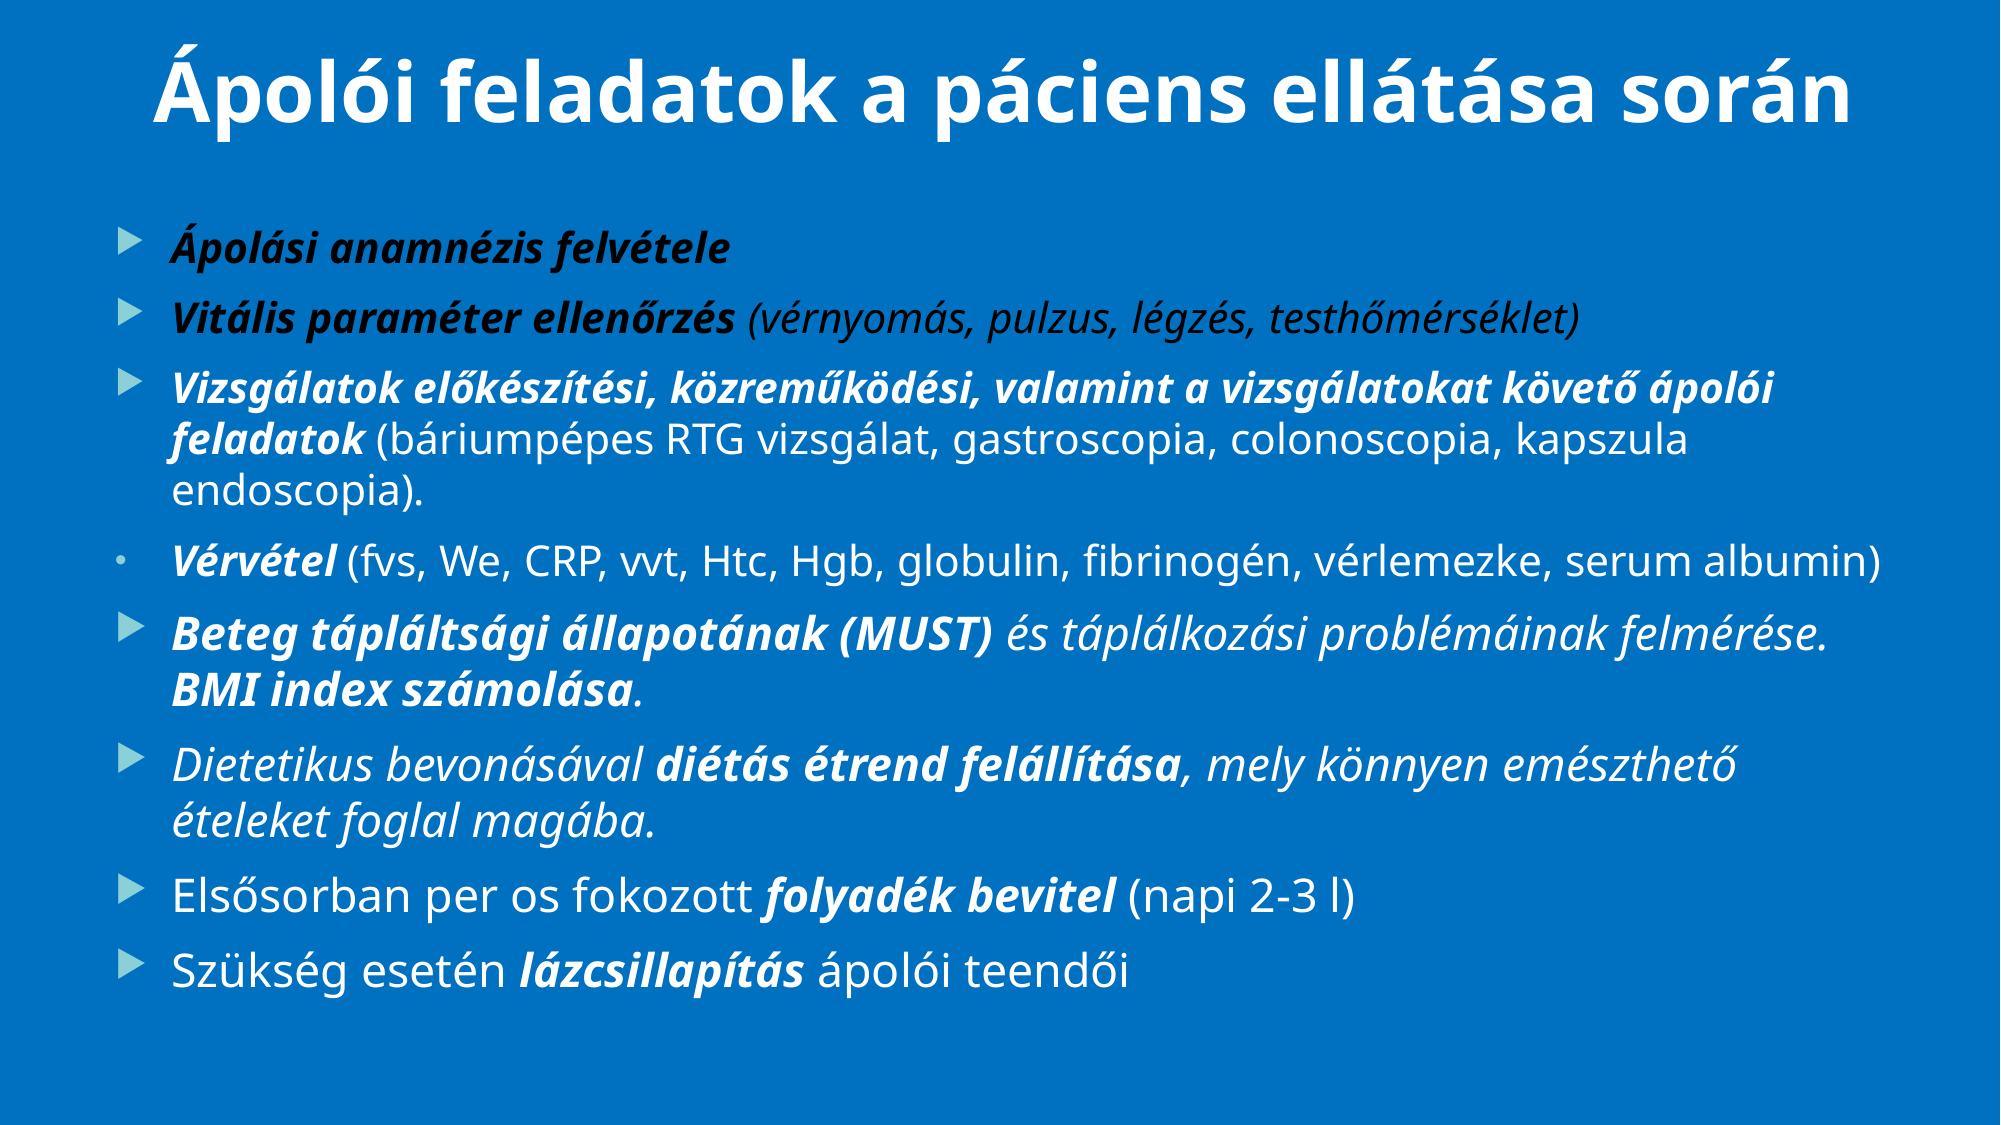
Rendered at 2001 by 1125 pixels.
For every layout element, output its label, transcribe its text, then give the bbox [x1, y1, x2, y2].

title Ápolói feladatok a páciens ellátása során [126, 31, 1883, 213]
list Ápolási anamnézis felvétele Vitális paraméter ellenőrzés (vérnyomás, pulzus, légzés, testhőmérséklet) Vizsgálatok előkészítési, közreműködési, valamint a vizsgálatokat követő ápolói feladatok (báriumpépes RTG vizsgálat, gastroscopia, colonoscopia, kapszula endoscopia). Vérvétel (fvs, We, CRP, vvt, Htc, Hgb, globulin, fibrinogén, vérlemezke, serum albumin) Beteg tápláltsági állapotának (MUST) és táplálkozási problémáinak felmérése. BMI index számolása. Dietetikus bevonásával diétás étrend felállítása, mely könnyen emészthető ételeket foglal magába. Elsősorban per os fokozott folyadék bevitel (napi 2-3 l) Szükség esetén lázcsillapítás ápolói teendői [99, 213, 1910, 1023]
